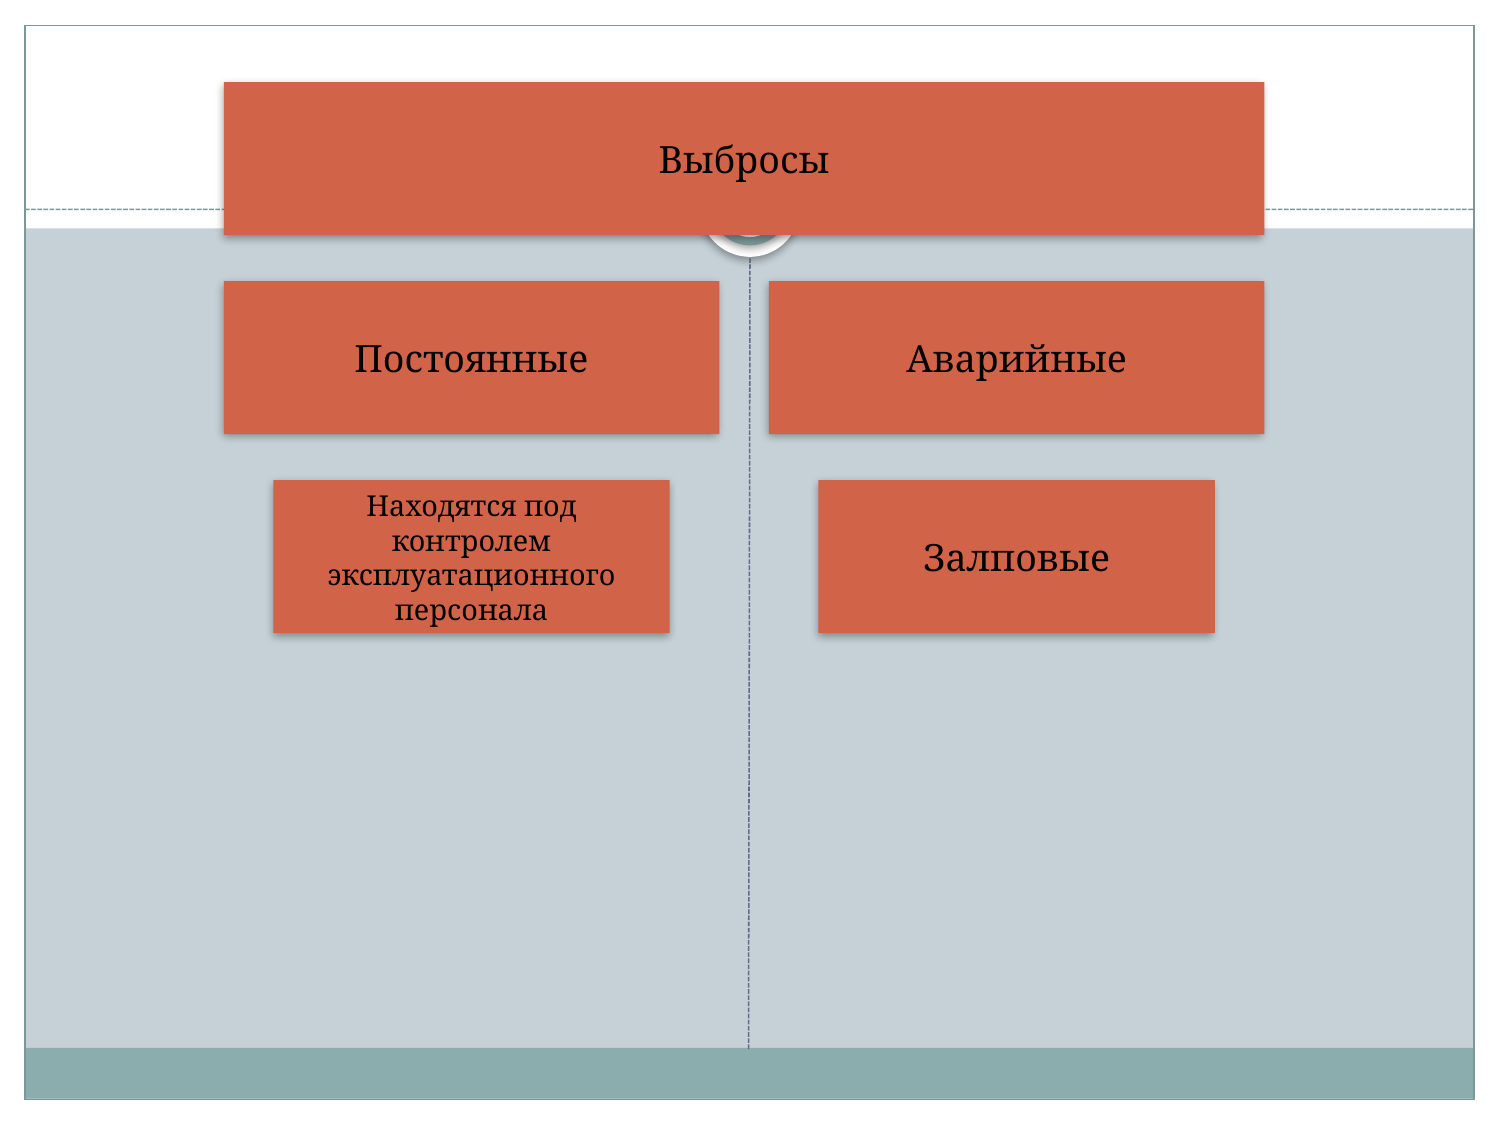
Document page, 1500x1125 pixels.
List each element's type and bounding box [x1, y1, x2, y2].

text_box [93, 81, 1395, 1032]
